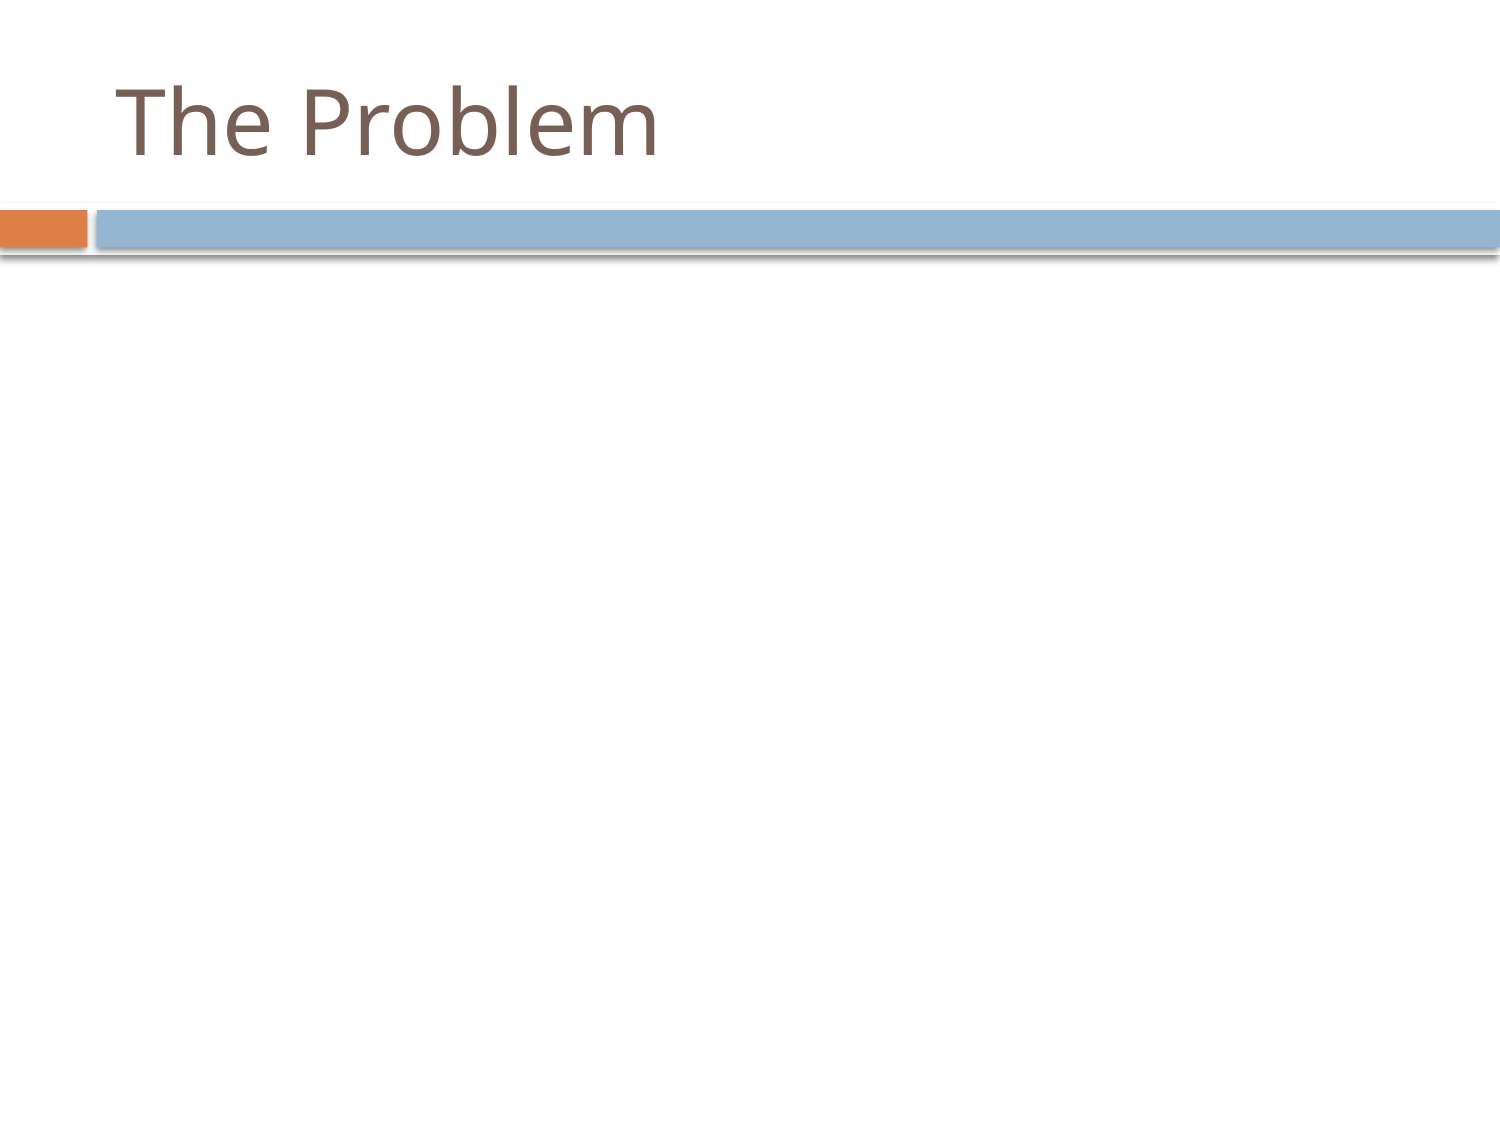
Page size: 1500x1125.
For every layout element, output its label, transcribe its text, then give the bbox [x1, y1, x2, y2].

title The Problem [100, 37, 1438, 200]
